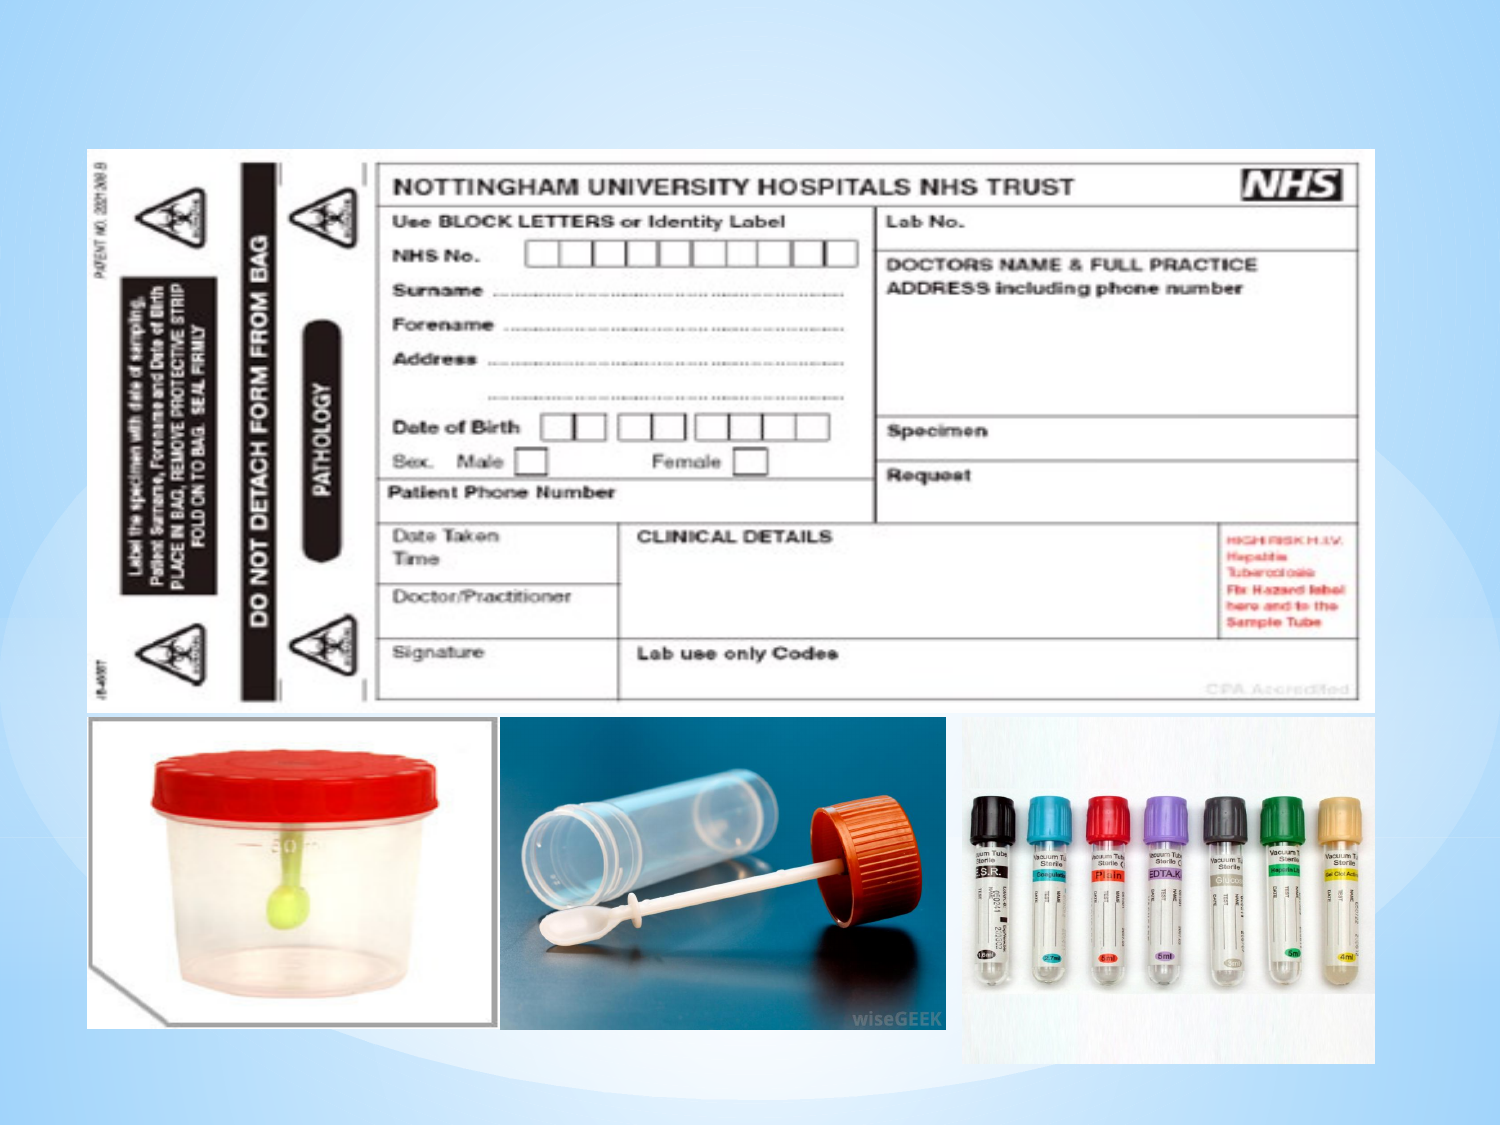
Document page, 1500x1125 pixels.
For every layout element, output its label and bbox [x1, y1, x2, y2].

picture [87, 717, 922, 1030]
picture [921, 1012, 928, 1025]
list [87, 149, 1376, 713]
picture [962, 717, 1376, 1065]
picture [932, 1012, 940, 1025]
